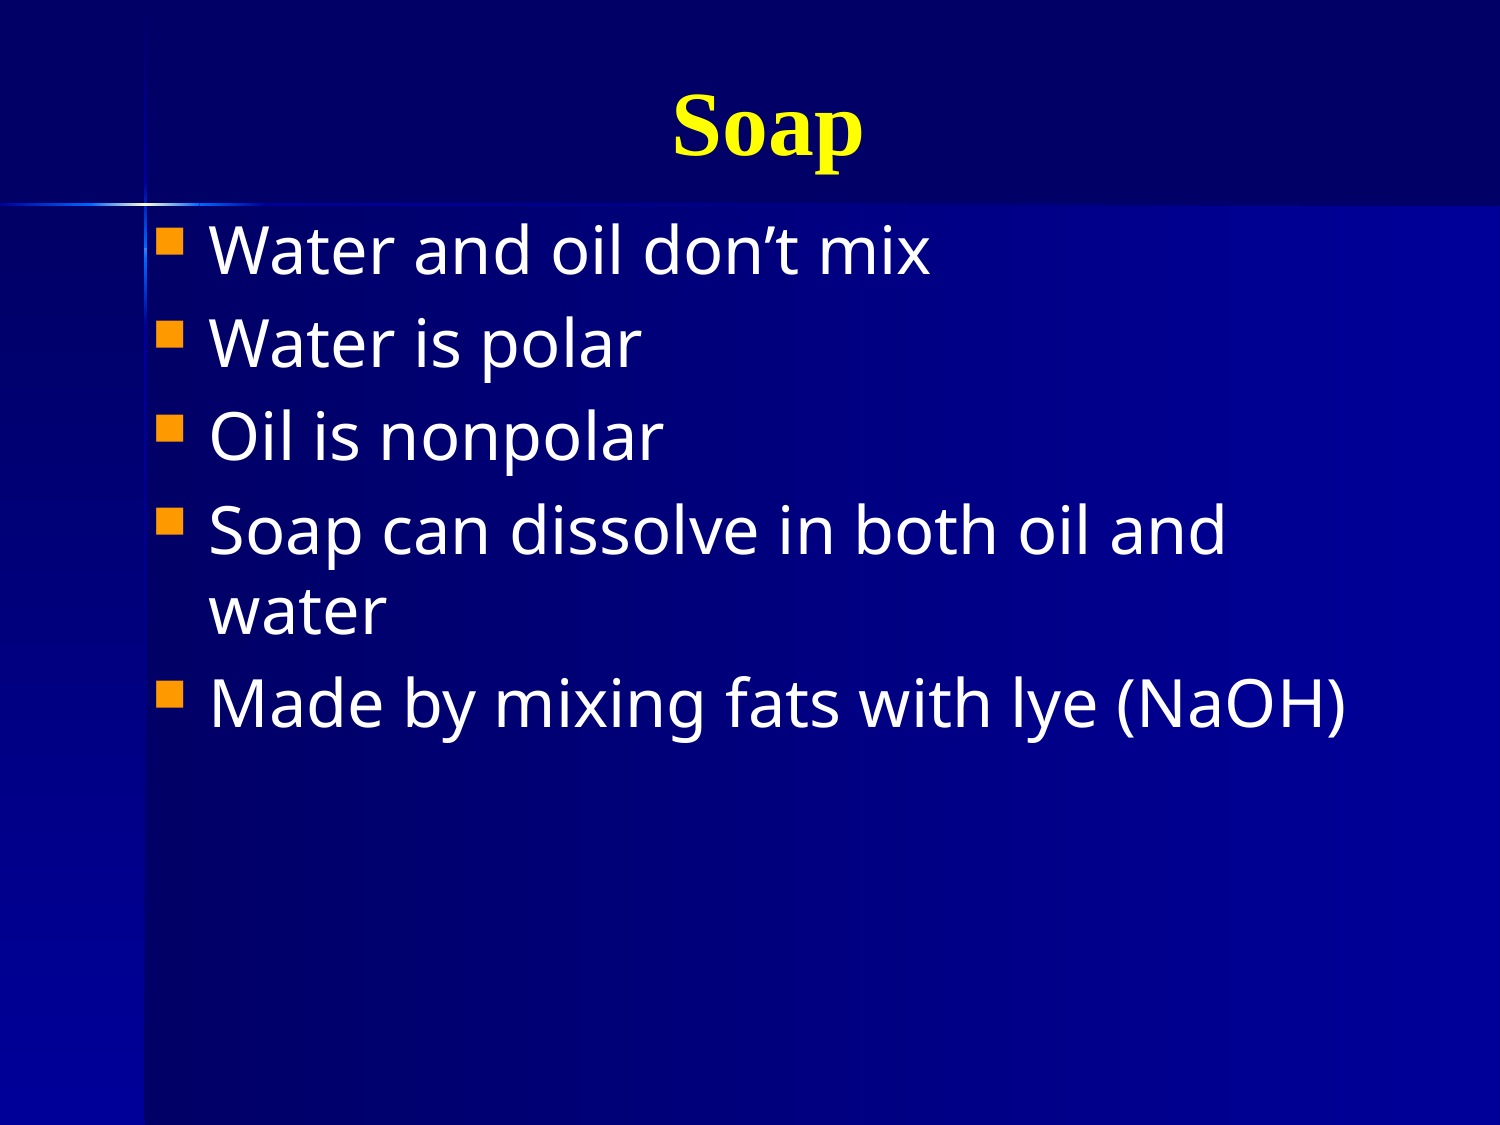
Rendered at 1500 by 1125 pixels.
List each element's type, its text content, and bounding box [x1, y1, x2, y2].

list Water and oil don’t mix Water is polar Oil is nonpolar Soap can dissolve in both oil and water Made by mixing fats with lye (NaOH) [137, 199, 1413, 1001]
title Soap [149, 49, 1388, 188]
